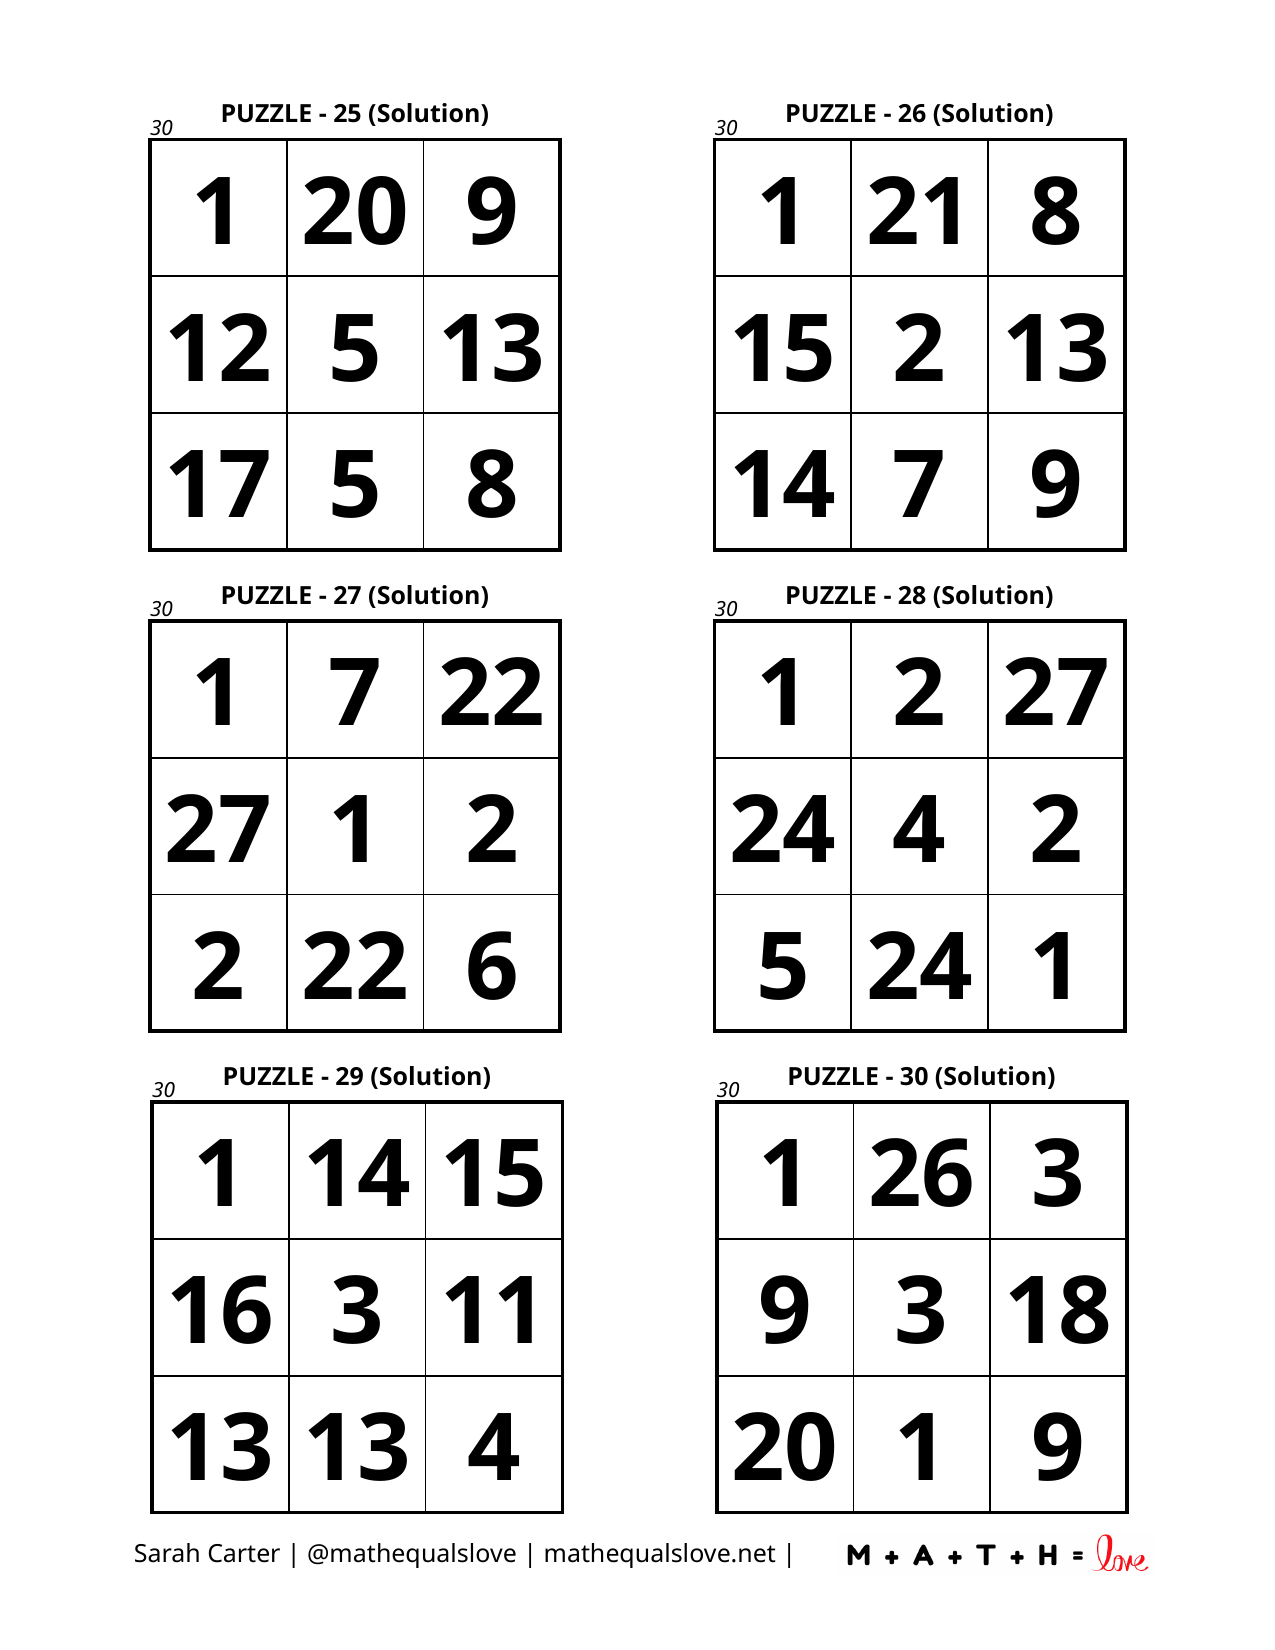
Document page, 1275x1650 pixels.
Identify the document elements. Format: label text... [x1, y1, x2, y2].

table_cell 13 [989, 277, 1123, 412]
table_header 1 [719, 1104, 853, 1238]
table_cell 17 [152, 414, 286, 548]
table_cell 2 [989, 759, 1123, 894]
table_cell 4 [426, 1377, 561, 1511]
table_cell 4 [852, 759, 987, 894]
table_cell 8 [424, 414, 558, 548]
table_cell 13 [424, 277, 558, 412]
table_cell 5 [716, 895, 850, 1029]
text_box 30 [152, 1077, 361, 1103]
text_box PUZZLE - 29 (Solution) [152, 1060, 563, 1091]
table_header 20 [288, 141, 423, 275]
picture [835, 1532, 1157, 1576]
table_cell 14 [716, 414, 850, 548]
text_box 30 [149, 114, 359, 140]
table_header 14 [290, 1104, 425, 1238]
table_header 1 [152, 141, 286, 275]
table_cell 27 [152, 759, 286, 894]
table_cell 15 [716, 277, 850, 412]
text_box PUZZLE - 30 (Solution) [716, 1060, 1128, 1091]
table_cell 1 [989, 895, 1123, 1029]
table_header 26 [854, 1104, 989, 1238]
table_header 8 [989, 141, 1123, 275]
text_box PUZZLE - 27 (Solution) [149, 579, 561, 610]
table_cell 5 [288, 277, 423, 412]
table_cell 20 [719, 1377, 853, 1511]
table_header 1 [716, 141, 850, 275]
table_cell 9 [991, 1377, 1125, 1511]
text_box PUZZLE - 26 (Solution) [714, 97, 1125, 128]
table_cell 3 [854, 1240, 989, 1375]
table_header 7 [288, 623, 423, 757]
table_cell 18 [991, 1240, 1125, 1375]
table_cell 9 [989, 414, 1123, 548]
table_header 1 [154, 1104, 288, 1238]
text_box 30 [714, 114, 923, 140]
table_header 1 [716, 623, 850, 757]
table_cell 13 [290, 1377, 425, 1511]
table_cell 1 [854, 1377, 989, 1511]
text_box PUZZLE - 25 (Solution) [149, 97, 561, 128]
table_cell 12 [152, 277, 286, 412]
table_header 21 [852, 141, 987, 275]
table_cell 2 [852, 277, 987, 412]
table_cell 6 [424, 895, 558, 1029]
table_cell 2 [424, 759, 558, 894]
table_header 1 [152, 623, 286, 757]
table_cell 24 [716, 759, 850, 894]
table_cell 16 [154, 1240, 288, 1375]
table_cell 9 [719, 1240, 853, 1375]
table_cell 2 [152, 895, 286, 1029]
table_cell 3 [290, 1240, 425, 1375]
table_header 22 [424, 623, 558, 757]
text_box PUZZLE - 28 (Solution) [714, 579, 1125, 610]
table_header 15 [426, 1104, 561, 1238]
table_cell 13 [154, 1377, 288, 1511]
table_header 9 [424, 141, 558, 275]
table_header 27 [989, 623, 1123, 757]
text_box 30 [714, 595, 923, 621]
table_header 3 [991, 1104, 1125, 1238]
text_box 30 [149, 595, 359, 621]
text_box 30 [716, 1077, 925, 1103]
table_cell 5 [288, 414, 423, 548]
table_cell 1 [288, 759, 423, 894]
table_header 2 [852, 623, 987, 757]
table_cell 11 [426, 1240, 561, 1375]
table_cell 7 [852, 414, 987, 548]
table_cell 22 [288, 895, 423, 1029]
table_cell 24 [852, 895, 987, 1029]
text_box Sarah Carter | @mathequalslove | mathequalslove.net | [119, 1529, 1199, 1575]
